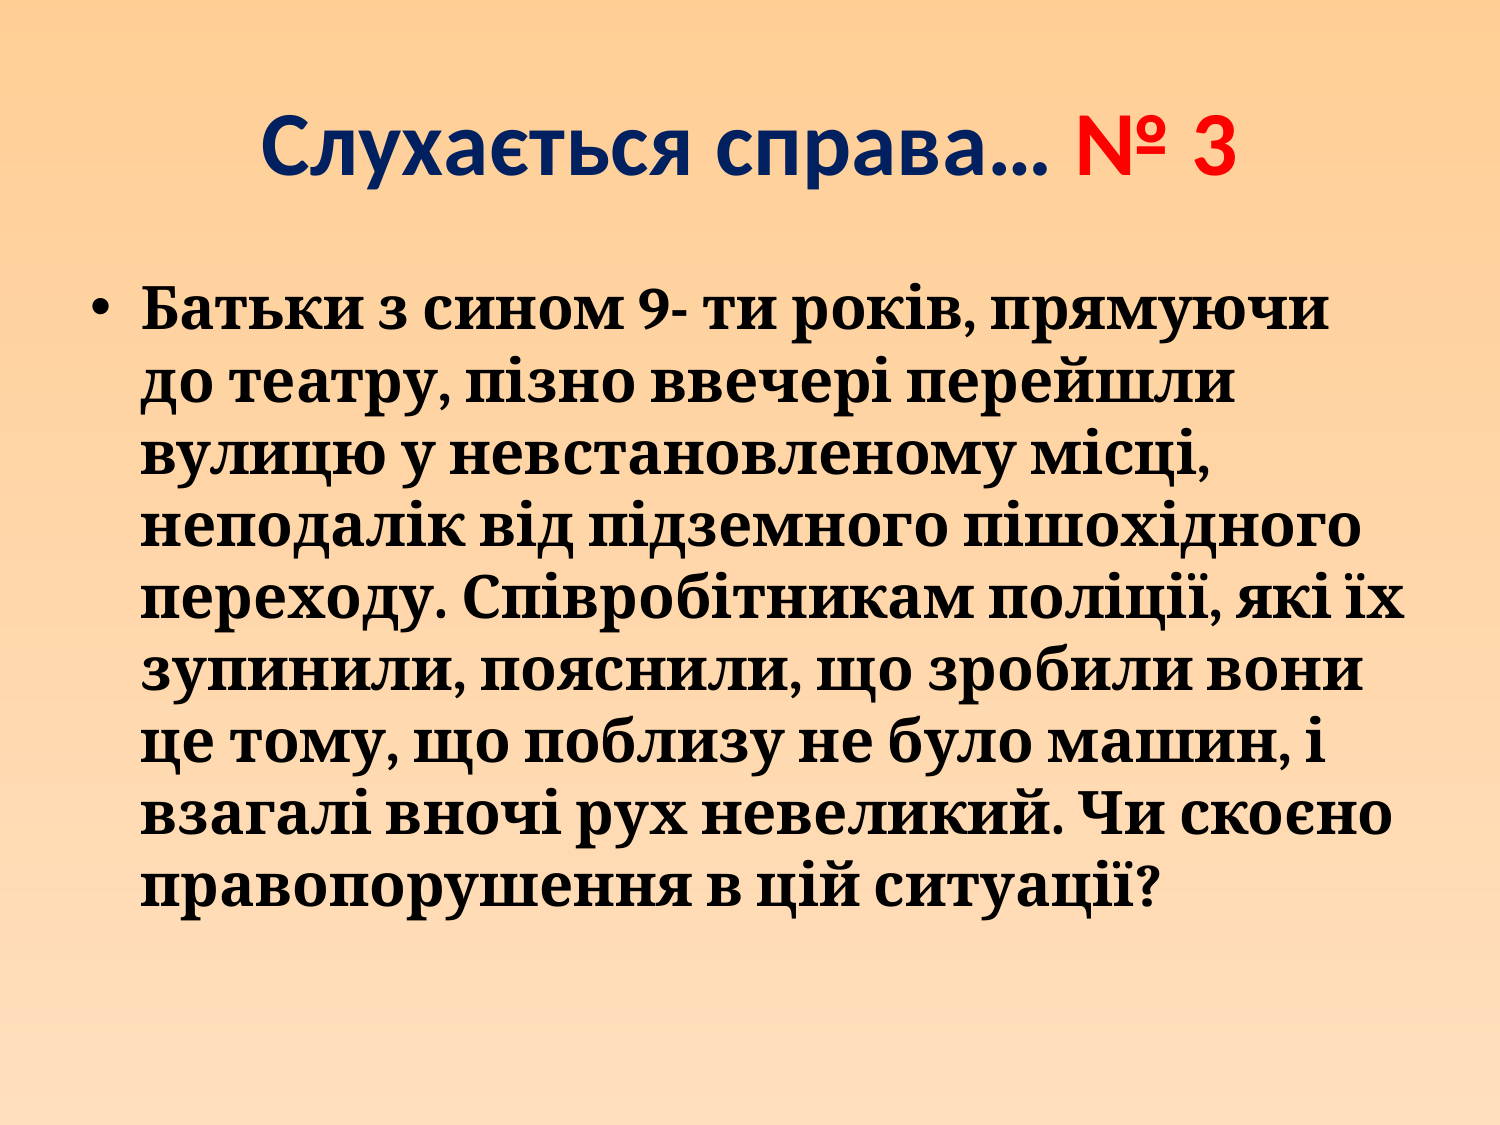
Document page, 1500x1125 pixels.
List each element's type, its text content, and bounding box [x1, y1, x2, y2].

list Батьки з сином 9- ти років, прямуючи до театру, пізно ввечері перейшли вулицю у невстановленому місці, неподалік від підземного пішохідного переходу. Співробітникам поліції, які їх зупинили, пояснили, що зробили вони це тому, що поблизу не було машин, і взагалі вночі рух невеликий. Чи скоєно правопорушення в цій ситуації? [75, 262, 1425, 1005]
title Слухається справа… № 3 [75, 45, 1425, 233]
